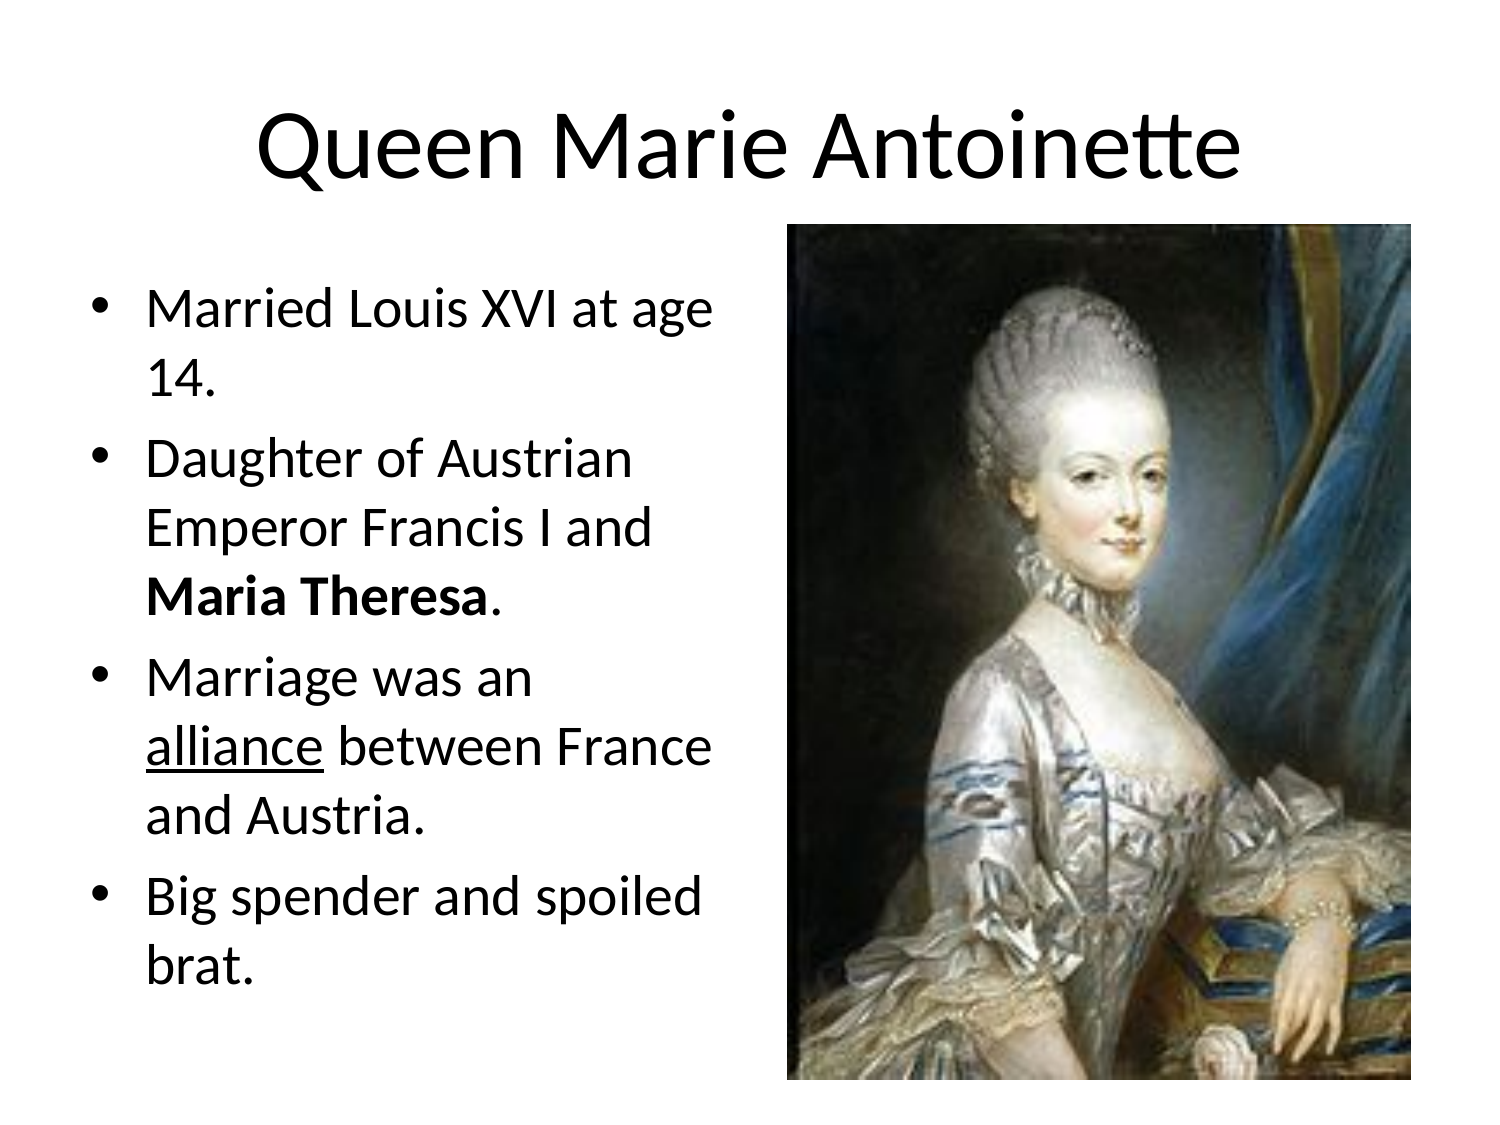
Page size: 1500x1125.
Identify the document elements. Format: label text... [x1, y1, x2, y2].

list Married Louis XVI at age 14. Daughter of Austrian Emperor Francis I and Maria Theresa. Marriage was an alliance between France and Austria. Big spender and spoiled brat. [75, 262, 738, 1005]
title Queen Marie Antoinette [75, 45, 1425, 233]
picture [787, 224, 1411, 1081]
